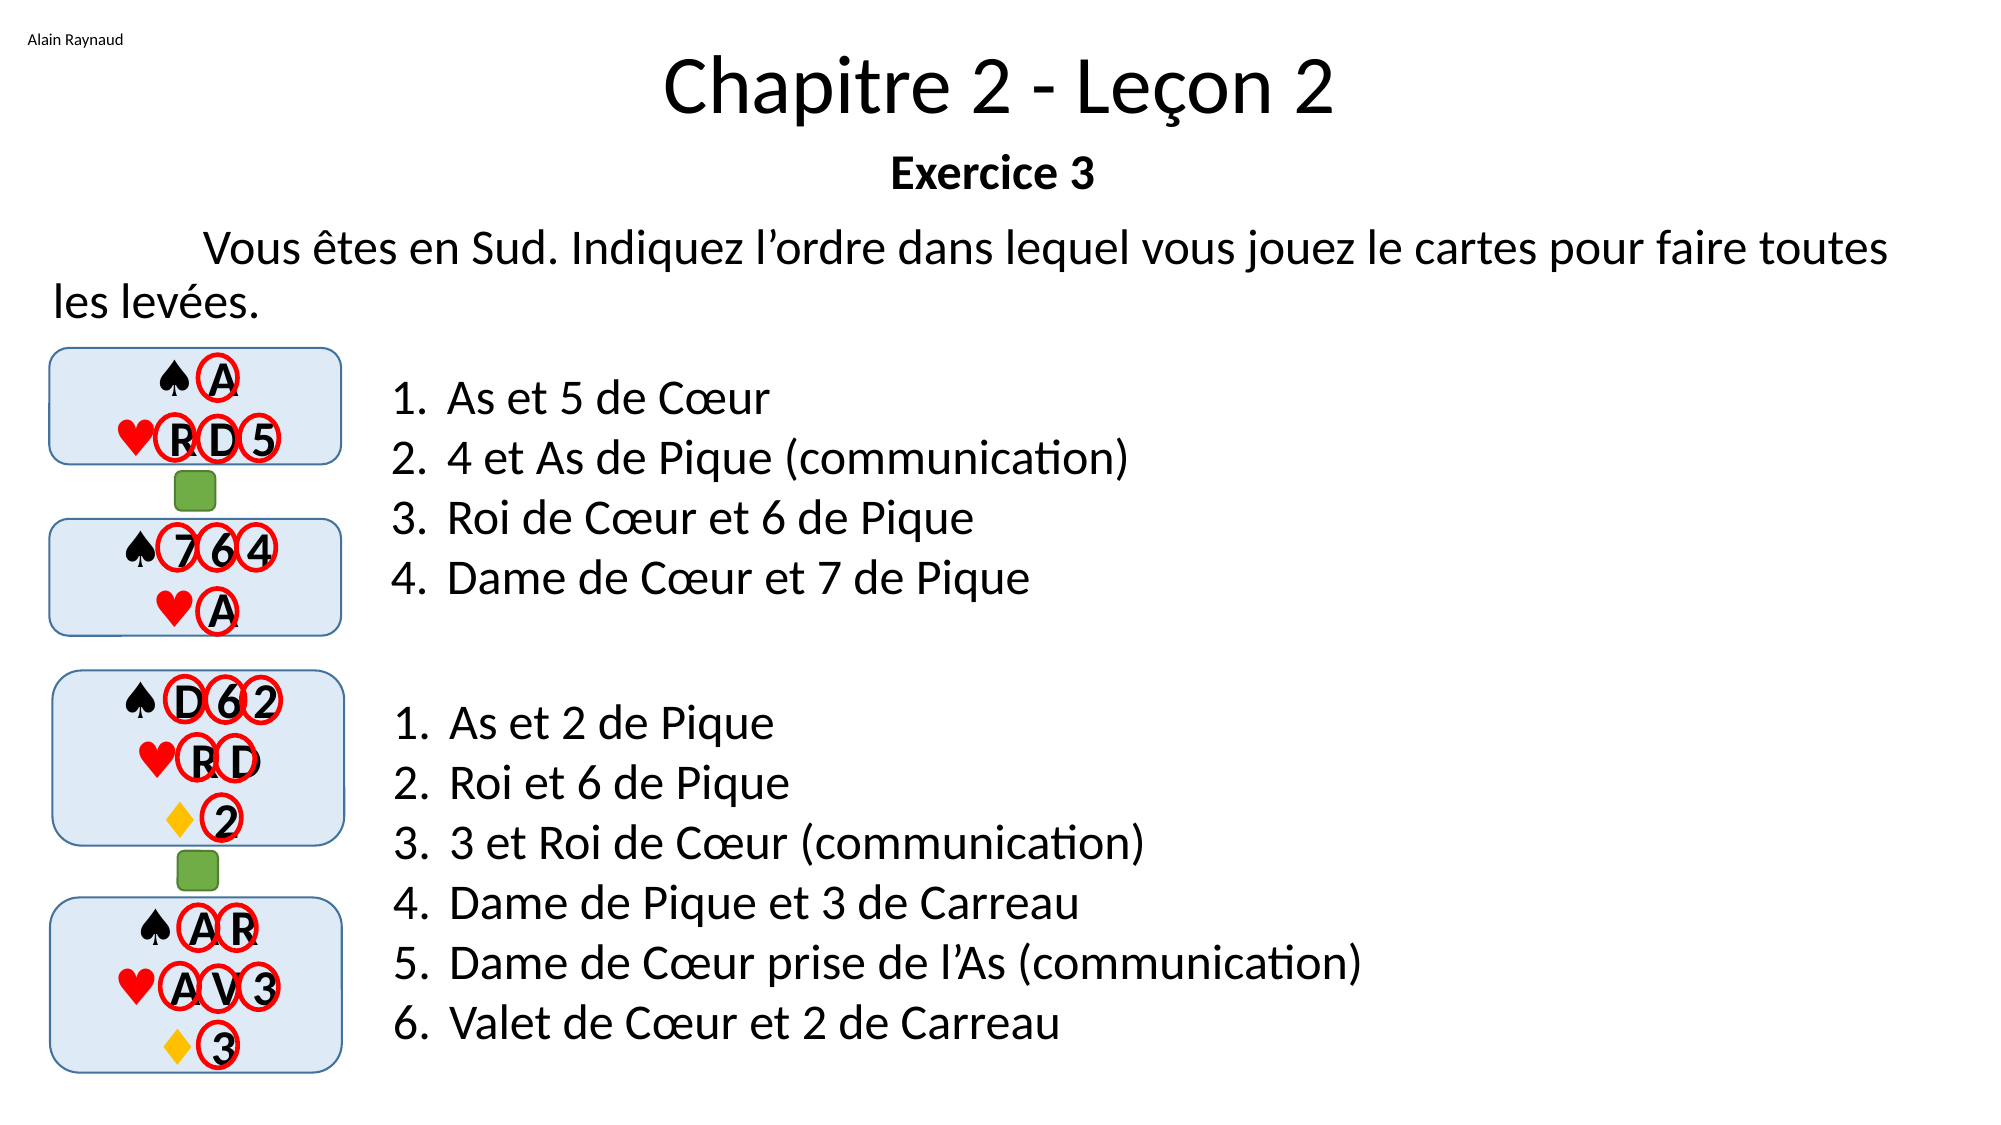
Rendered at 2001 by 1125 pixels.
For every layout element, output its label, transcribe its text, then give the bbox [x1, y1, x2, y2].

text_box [49, 347, 342, 636]
text_box As et 5 de Cœur 4 et As de Pique (communication) Roi de Cœur et 6 de Pique Dame de Cœur et 7 de Pique [375, 357, 1787, 612]
title Chapitre 2 - Leçon 2 [249, 38, 1750, 139]
text_box Alain Raynaud [12, 21, 147, 57]
text_box As et 2 de Pique Roi et 6 de Pique 3 et Roi de Cœur (communication) Dame de Pique et 3 de Carreau Dame de Cœur prise de l’As (communication) Valet de Cœur et 2 de Carreau [378, 682, 1790, 1057]
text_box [49, 670, 345, 1073]
subtitle Exercice 3 Vous êtes en Sud. Indiquez l’ordre dans lequel vous jouez le cartes pour faire toutes les levées. [37, 139, 1948, 1088]
